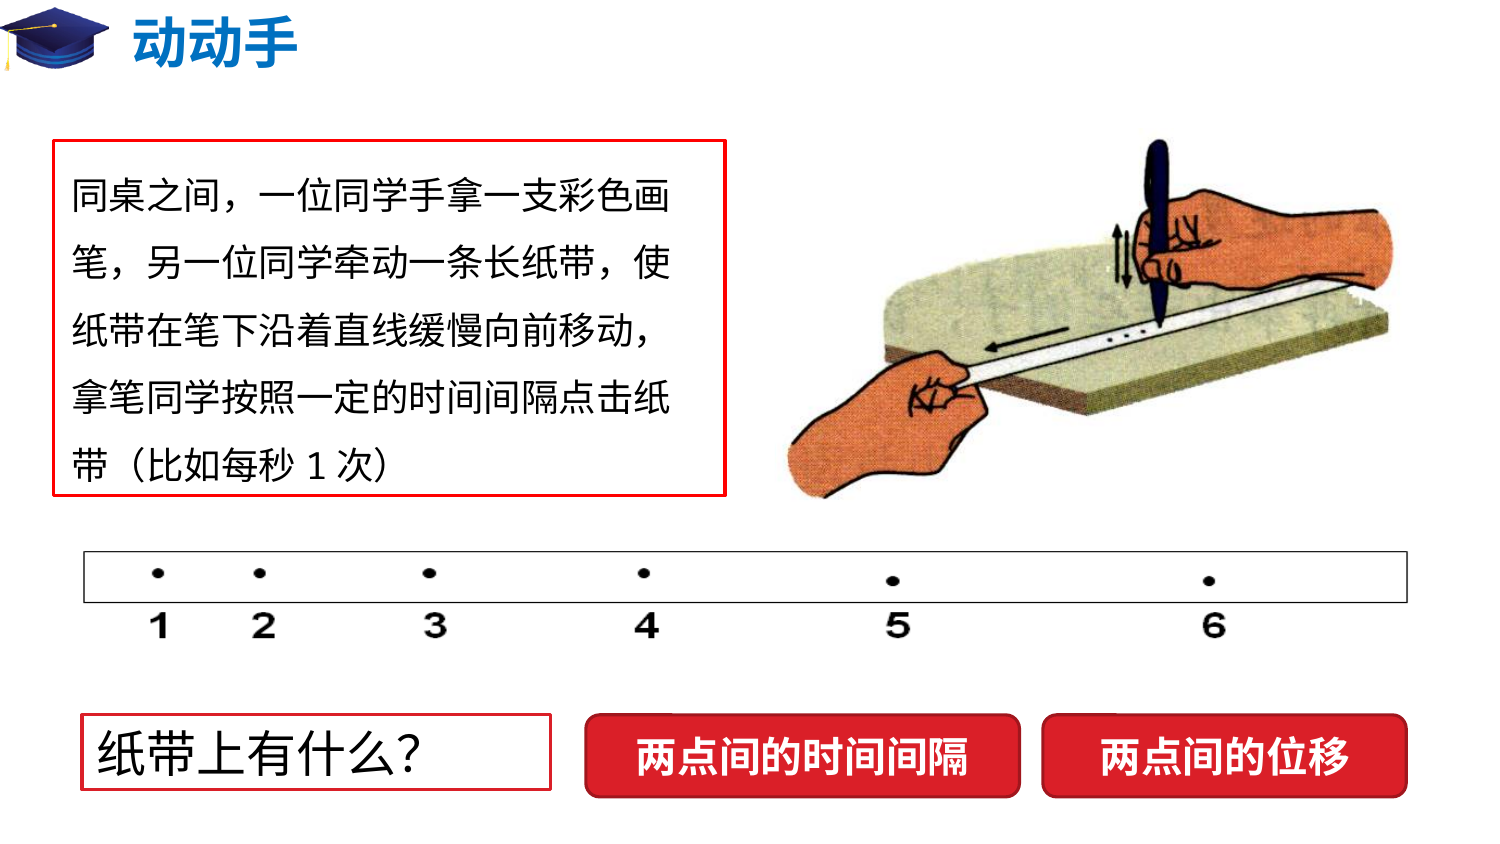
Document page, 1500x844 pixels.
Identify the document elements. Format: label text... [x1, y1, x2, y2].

text_box 同桌之间，一位同学手拿一支彩色画笔，另一位同学牵动一条长纸带，使纸带在笔下沿着直线缓慢向前移动，拿笔同学按照一定的时间间隔点击纸带（比如每秒1次） [52, 139, 727, 497]
picture [774, 128, 1413, 510]
picture [81, 550, 1420, 646]
title 动动手 [117, 0, 1442, 82]
text_box 两点间的位移 [1041, 713, 1408, 799]
text_box 两点间的时间间隔 [584, 713, 1022, 799]
text_box 纸带上有什么？ [80, 713, 552, 791]
picture [0, 7, 109, 71]
